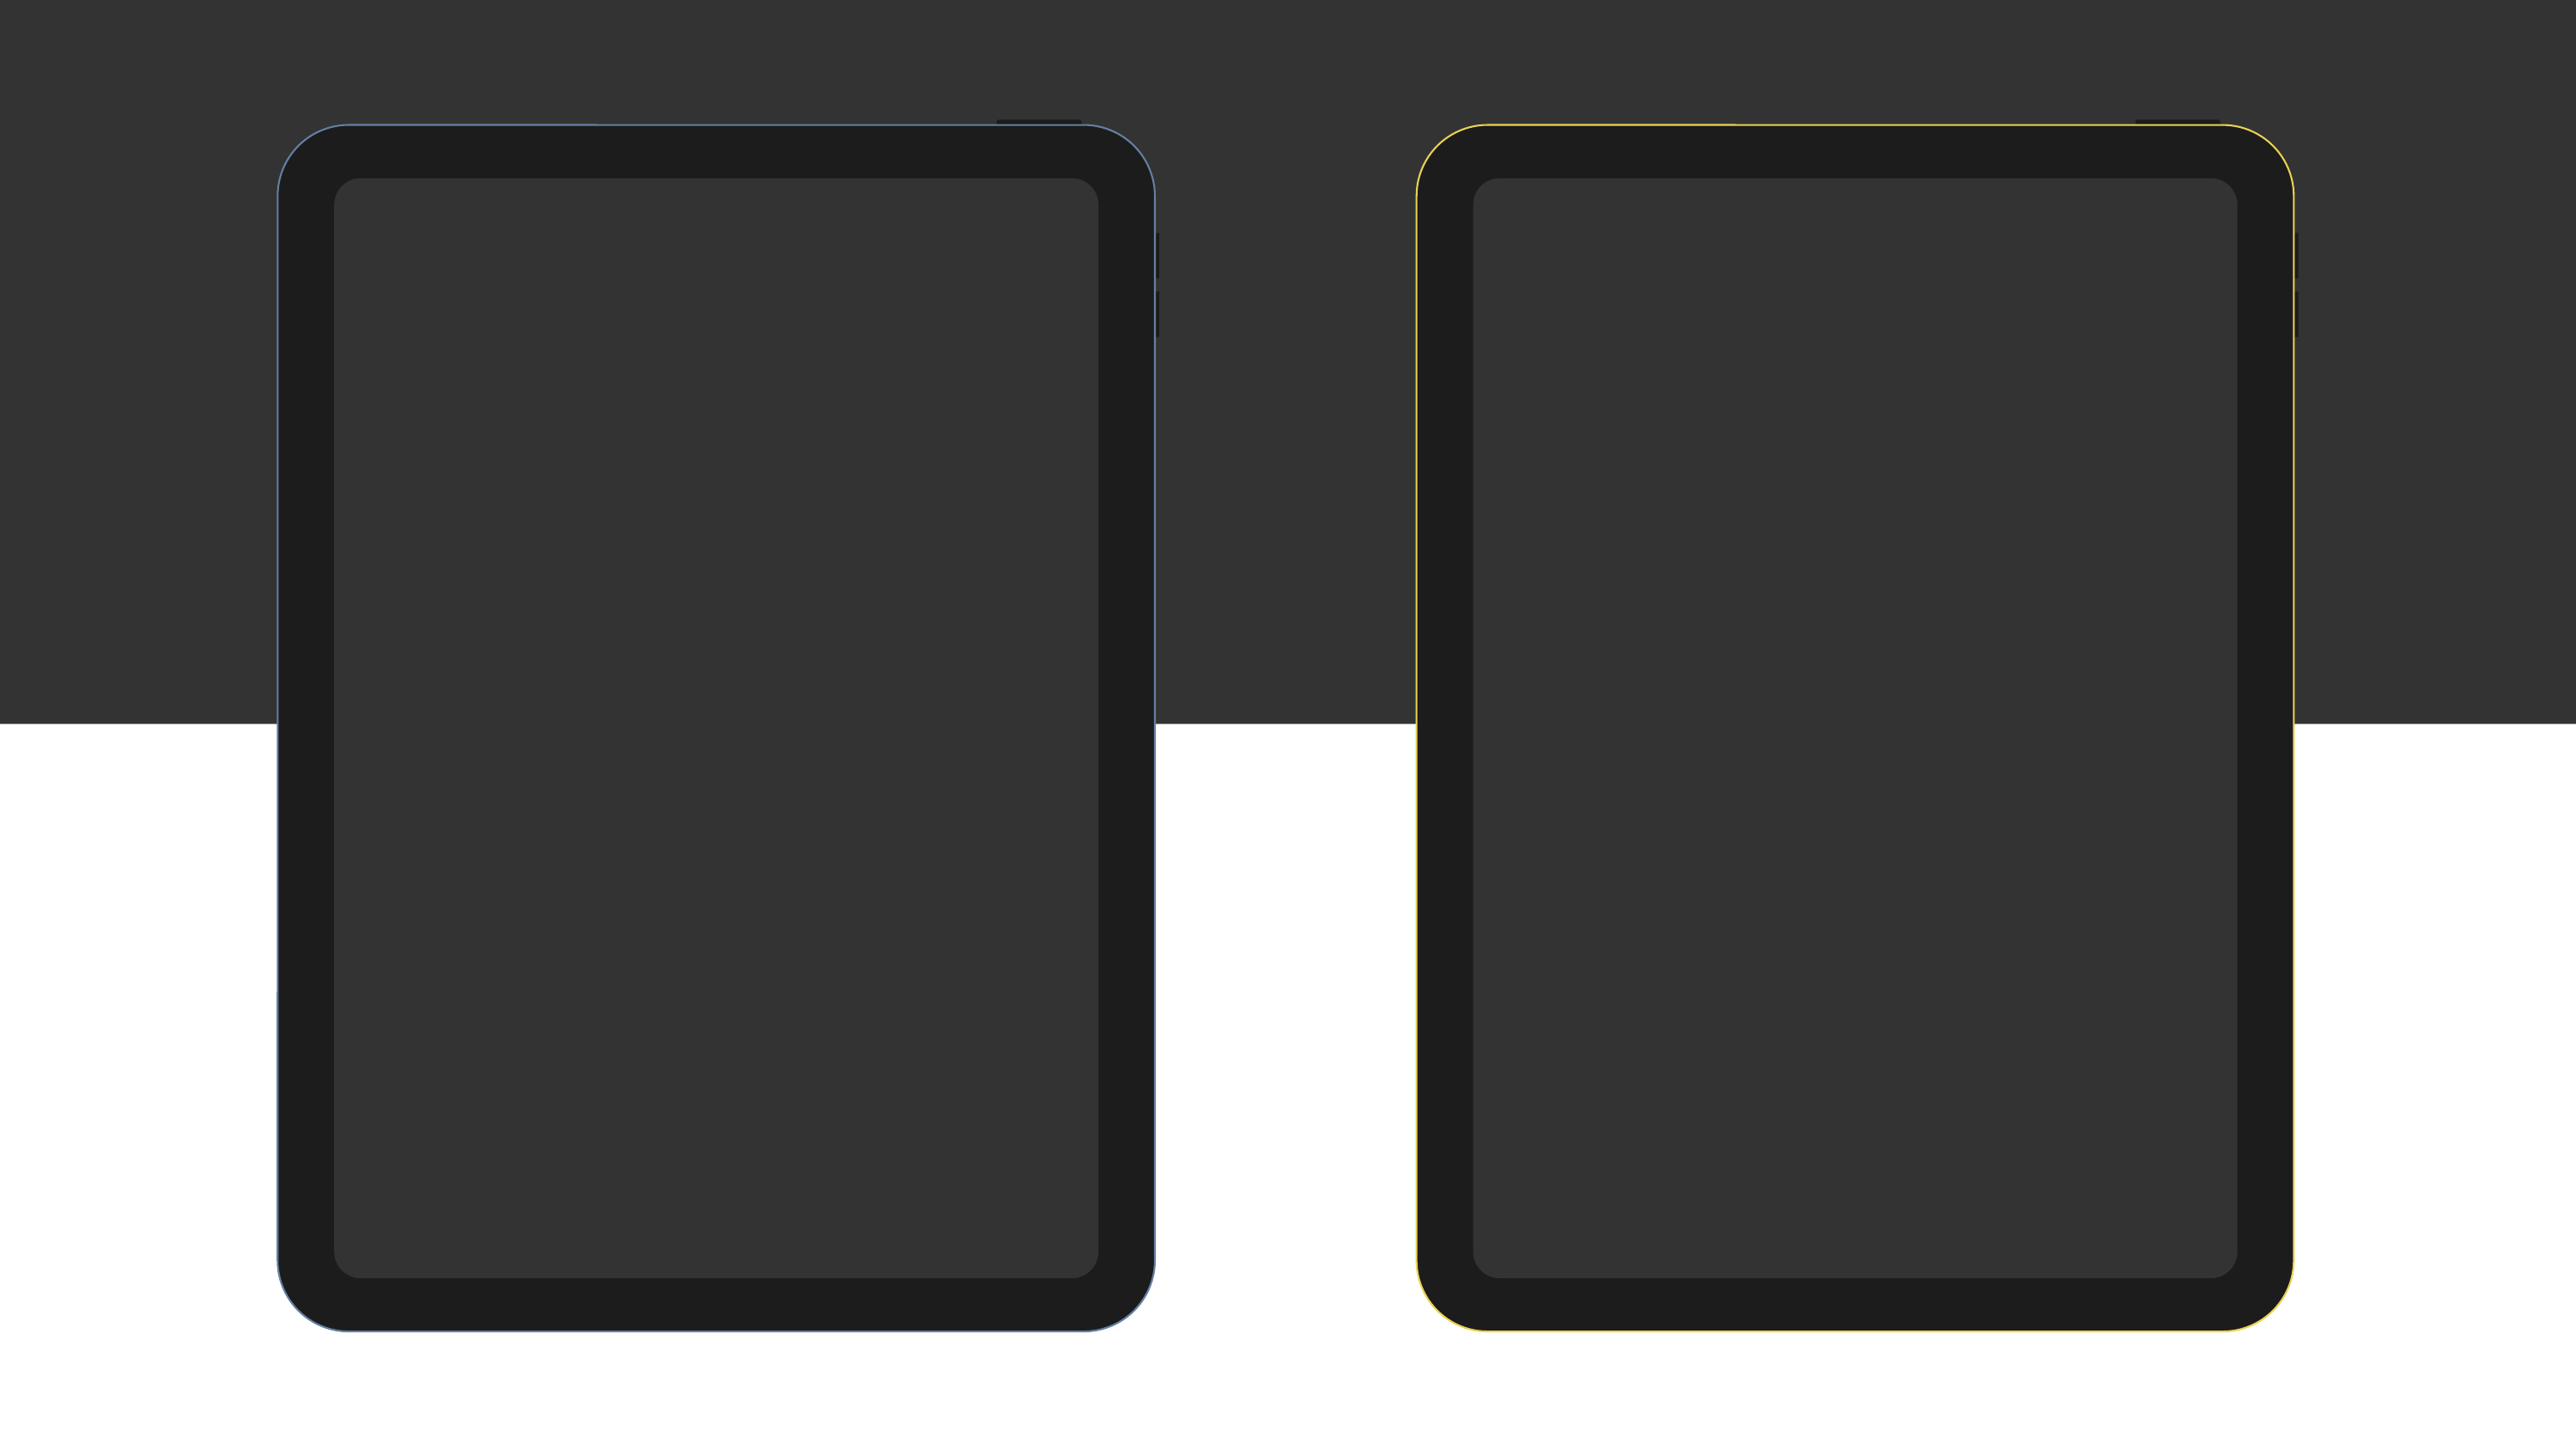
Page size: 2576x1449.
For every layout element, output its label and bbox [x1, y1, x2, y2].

text_box [277, 119, 1160, 1332]
text_box [1416, 119, 2299, 1332]
